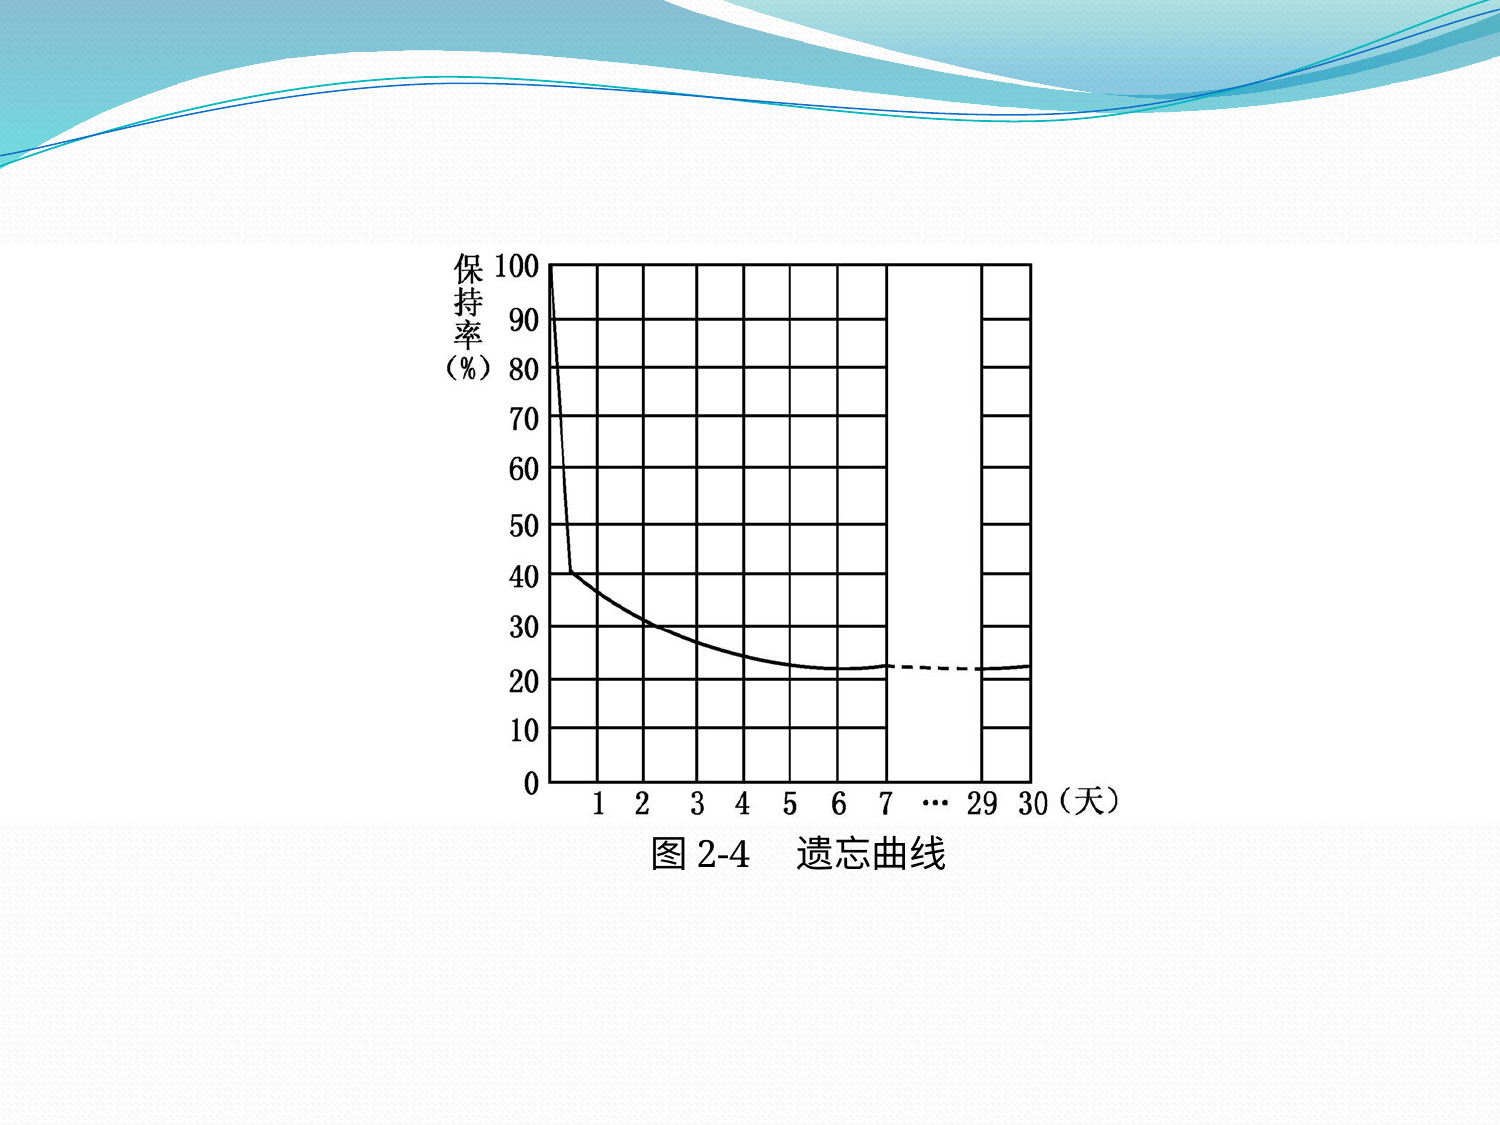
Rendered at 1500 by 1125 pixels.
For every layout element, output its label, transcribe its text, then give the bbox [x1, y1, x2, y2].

picture [0, 243, 1500, 823]
text_box 图2-4 遗忘曲线 [635, 834, 962, 882]
